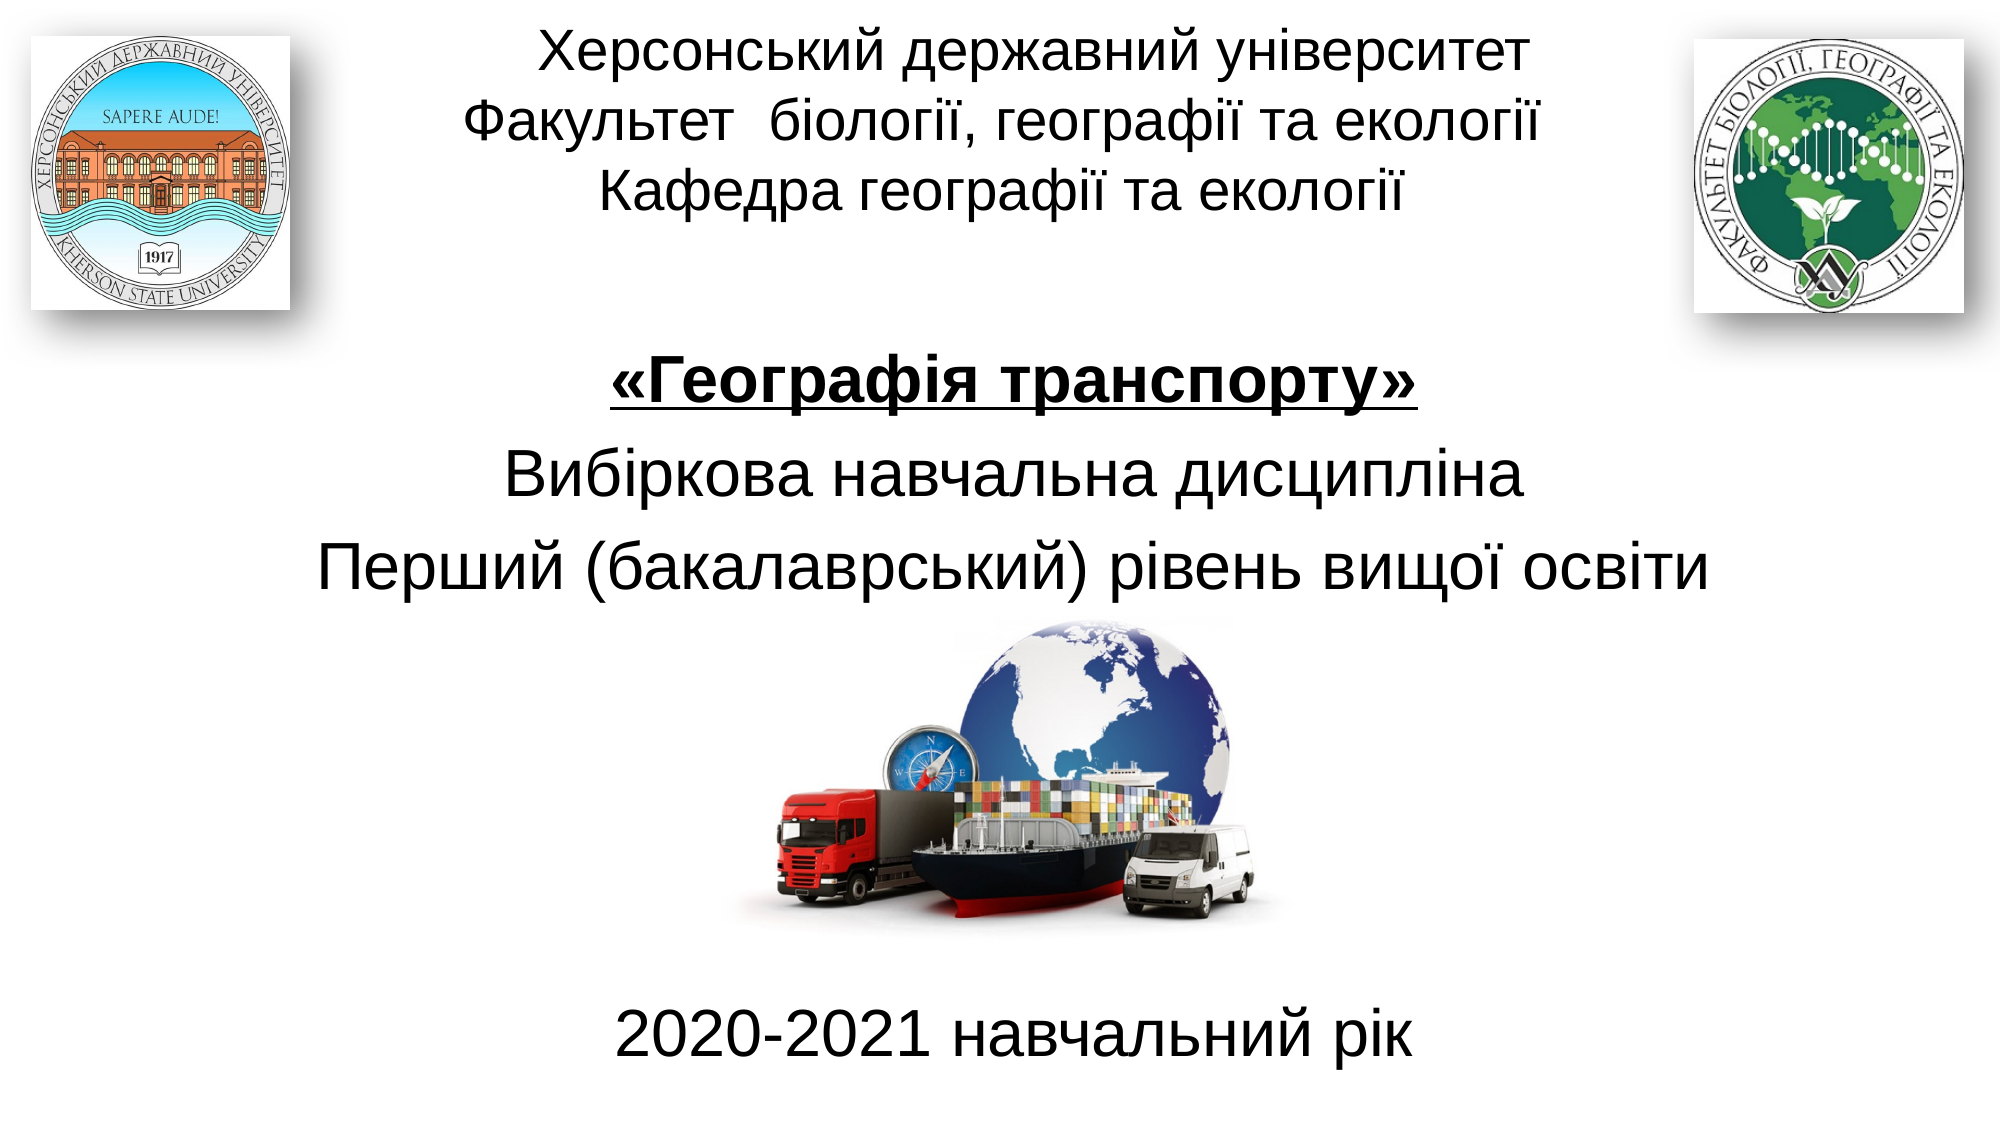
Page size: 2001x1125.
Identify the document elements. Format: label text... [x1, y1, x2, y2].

picture [31, 36, 290, 310]
list «Географія транспорту» Вибіркова навчальна дисципліна Перший (бакалаврський) рівень вищої освіти 2020-2021 навчальний рік [113, 235, 1916, 1055]
picture [720, 614, 1297, 958]
picture [1694, 39, 1964, 313]
title Херсонський державний університет Факультет біології, географії та екології Кафедра географії та екології [297, 0, 1708, 235]
